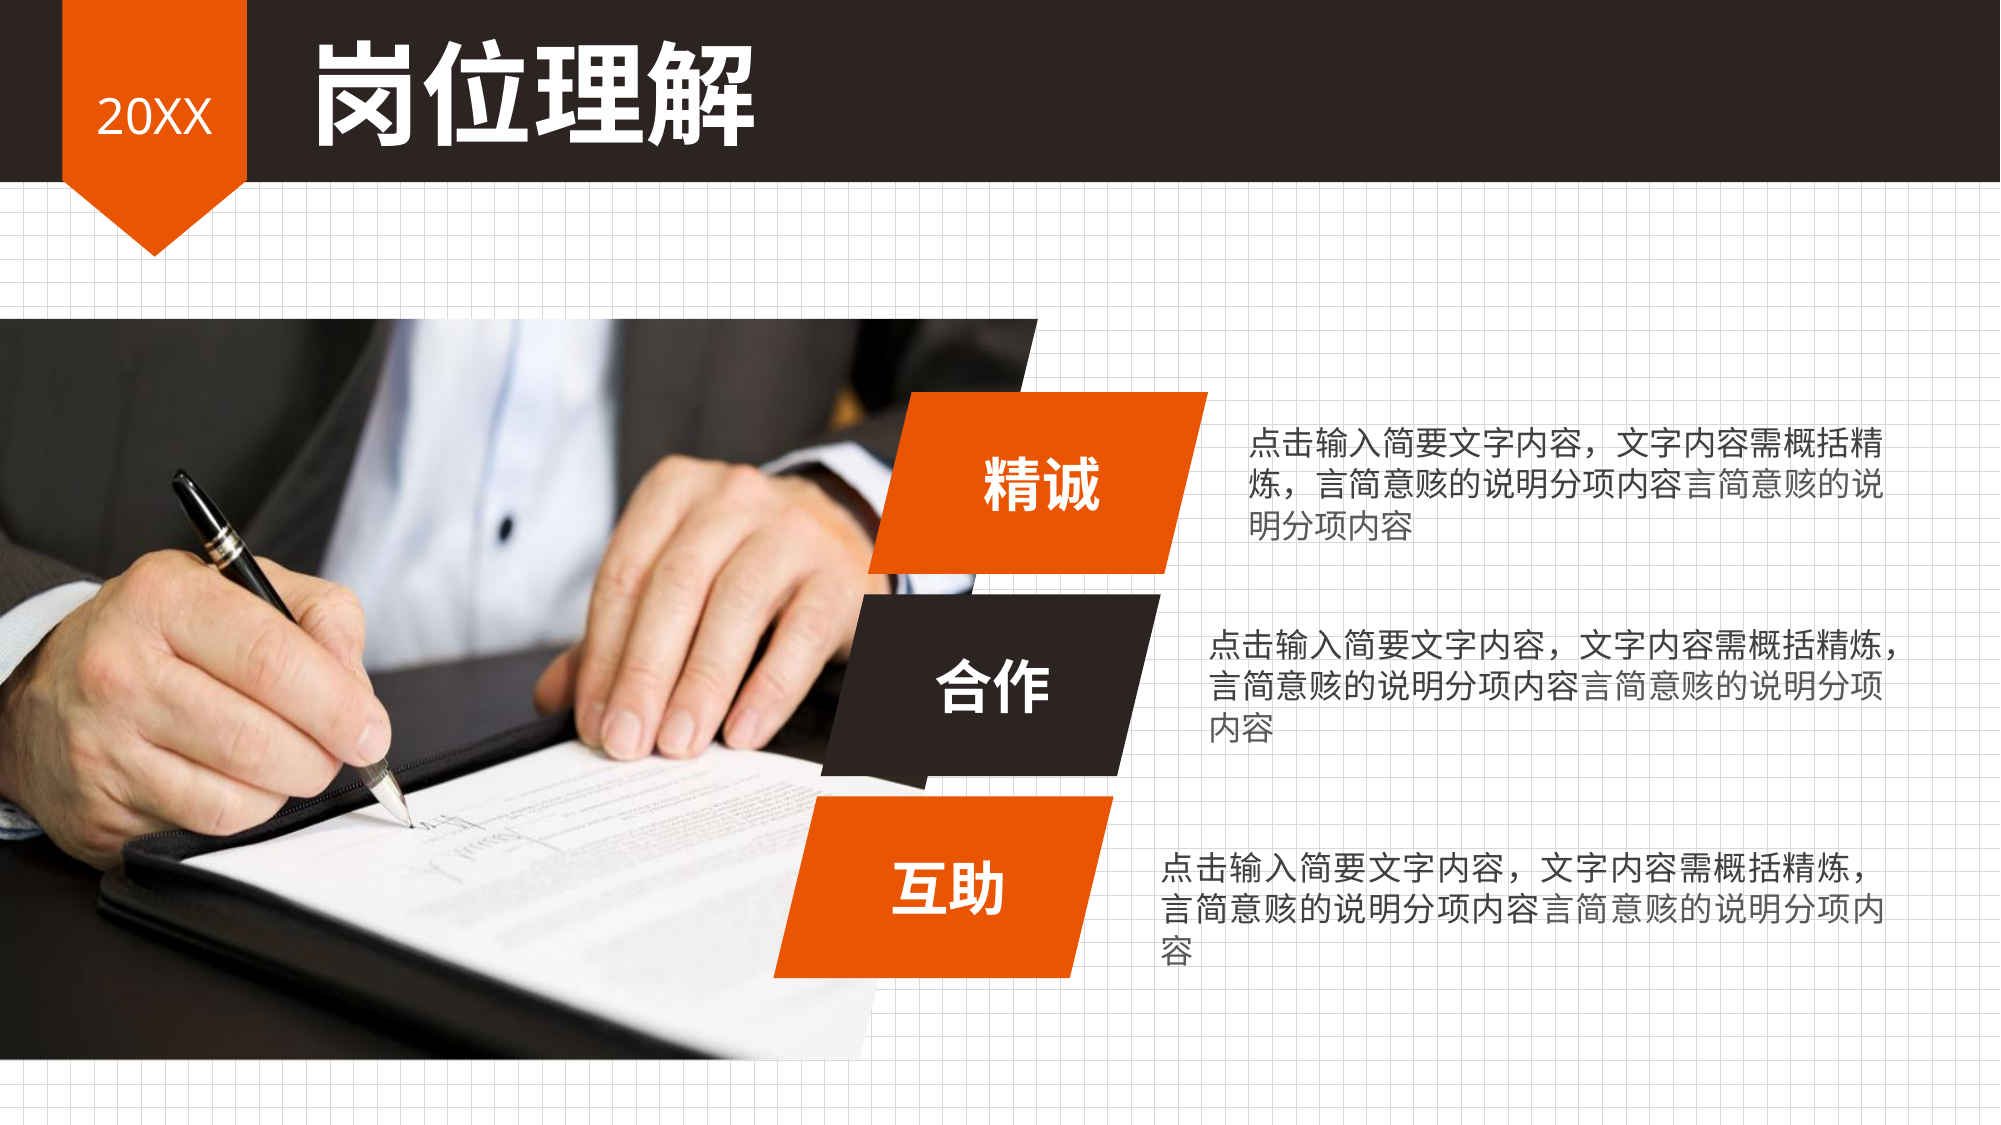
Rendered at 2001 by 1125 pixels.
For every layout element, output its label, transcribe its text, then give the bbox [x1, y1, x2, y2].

text_box 点击输入简要文字内容，文字内容需概括精炼，言简意赅的说明分项内容言简意赅的说明分项内容 [1208, 622, 1885, 748]
text_box [61, 0, 248, 259]
text_box 点击输入简要文字内容，文字内容需概括精炼，言简意赅的说明分项内容言简意赅的说明分项内容 [1160, 845, 1886, 971]
text_box [247, 0, 2000, 183]
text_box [773, 796, 1114, 979]
text_box [0, 0, 62, 183]
text_box 岗位理解 [296, 18, 992, 165]
text_box 20XX [81, 77, 228, 152]
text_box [867, 392, 1209, 574]
text_box [0, 317, 1040, 1061]
text_box 点击输入简要文字内容，文字内容需概括精炼，言简意赅的说明分项内容言简意赅的说明分项内容 [1248, 419, 1885, 546]
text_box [820, 594, 1161, 777]
